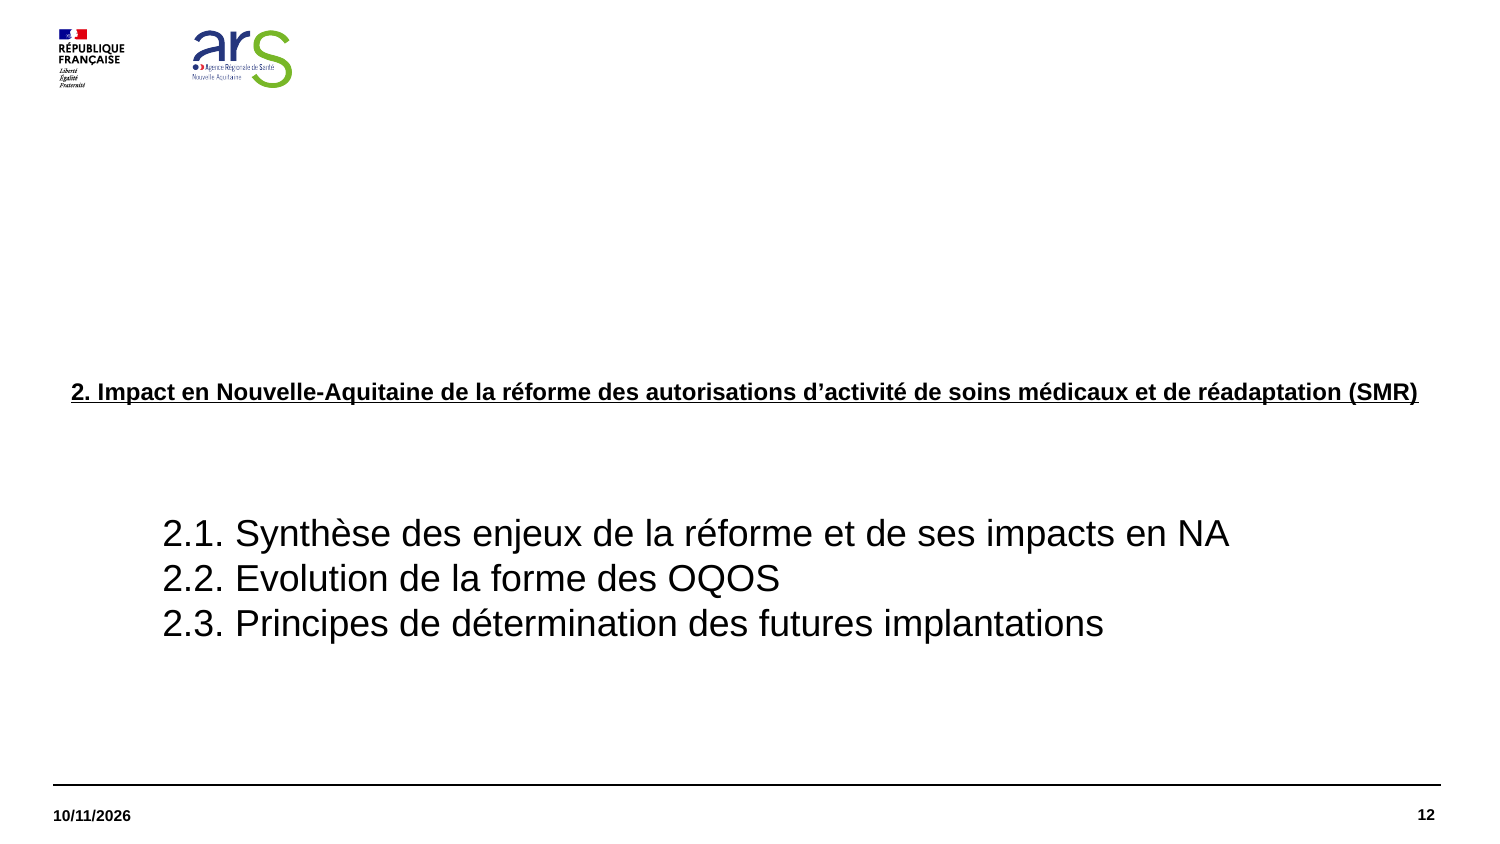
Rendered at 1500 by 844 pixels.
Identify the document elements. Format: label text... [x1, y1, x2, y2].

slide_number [53, 787, 252, 844]
slide_number 12 [1213, 784, 1436, 844]
title 2. Impact en Nouvelle-Aquitaine de la réforme des autorisations d’activité de soins médicaux et de réadaptation (SMR) [53, 362, 1436, 452]
picture [192, 30, 292, 88]
text_box 2.1. Synthèse des enjeux de la réforme et de ses impacts en NA 2.2. Evolution de la forme des OQOS 2.3. Principes de détermination des futures implantations [147, 451, 1258, 702]
picture [47, 17, 136, 107]
